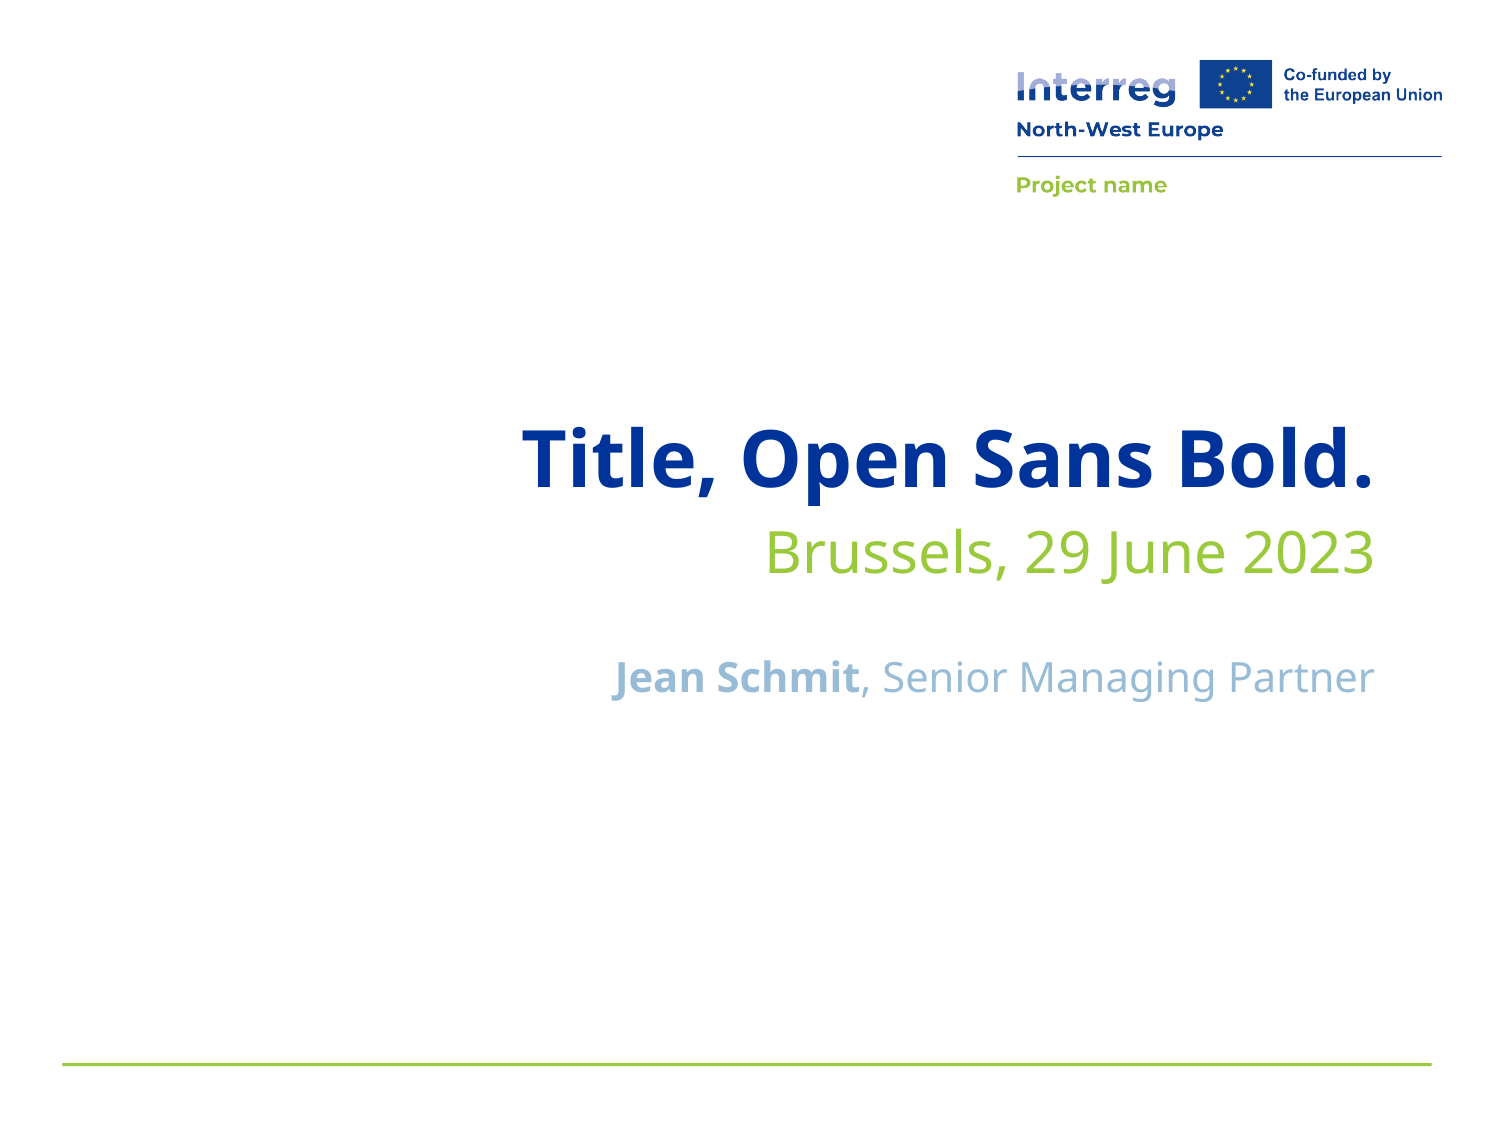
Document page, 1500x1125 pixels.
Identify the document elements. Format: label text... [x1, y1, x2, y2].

title Title, Open Sans Bold. Brussels, 29 June 2023 [115, 349, 1391, 643]
list Jean Schmit, Senior Managing Partner [115, 643, 1391, 890]
picture [958, 0, 1500, 252]
